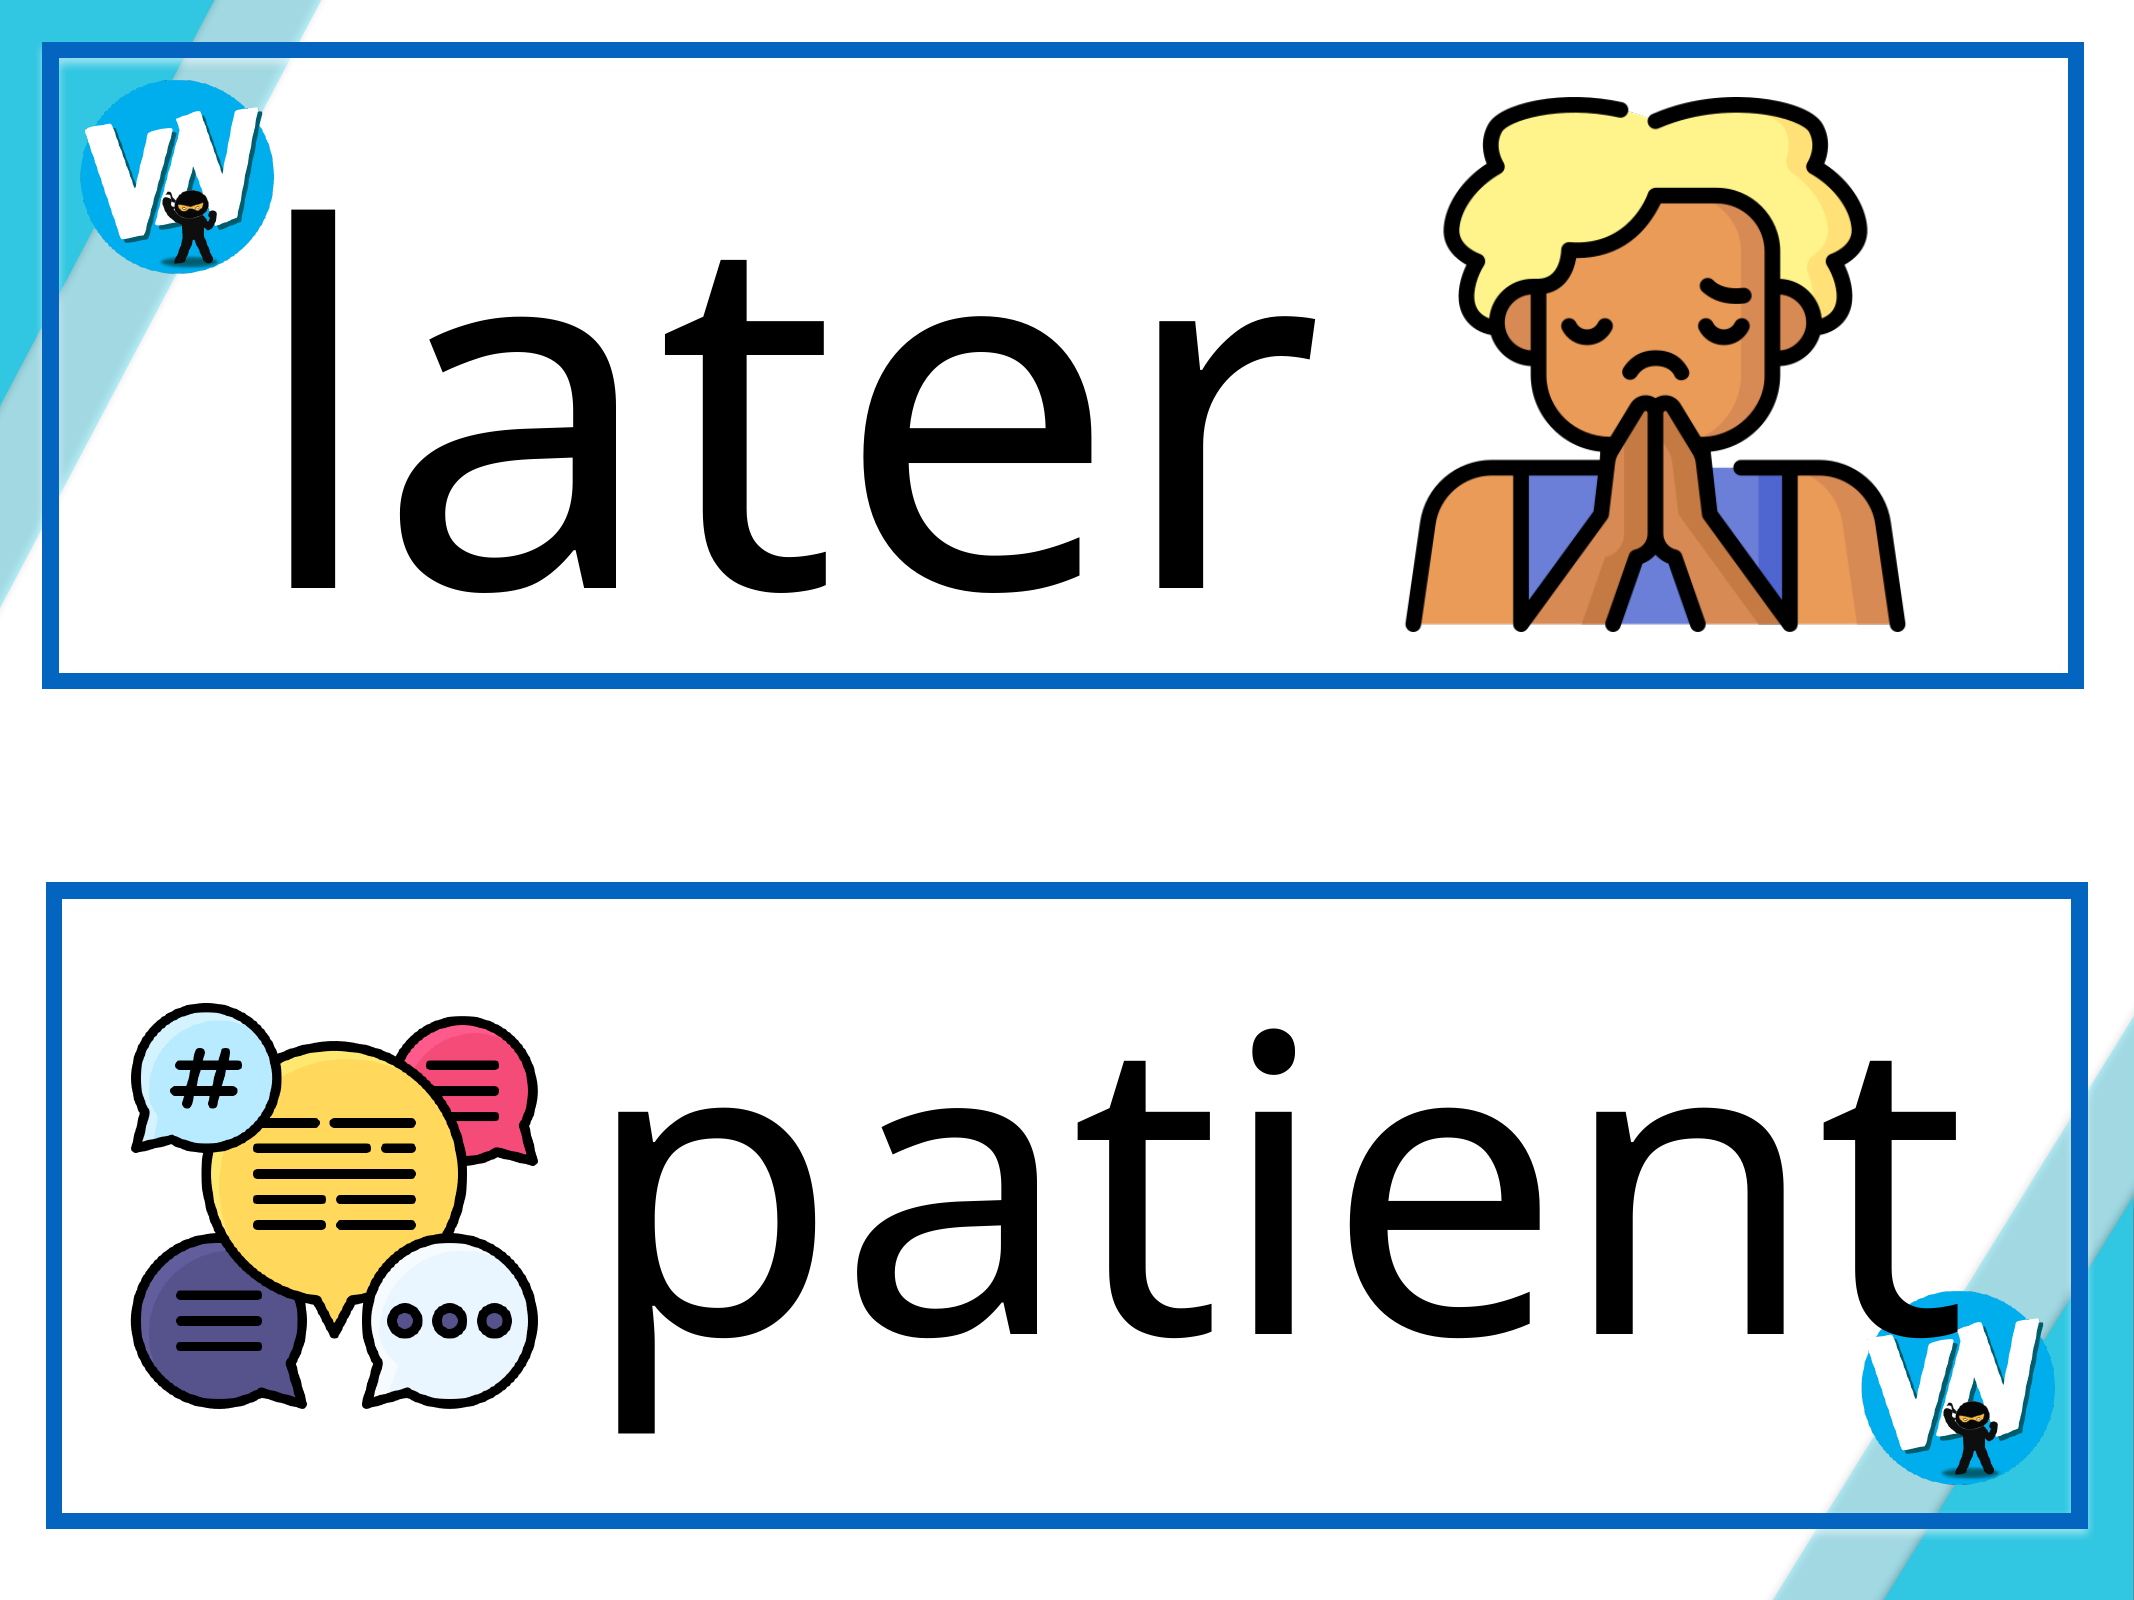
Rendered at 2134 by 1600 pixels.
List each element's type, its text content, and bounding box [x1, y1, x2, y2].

picture [1837, 1288, 2080, 1488]
text_box later [240, 82, 1332, 697]
text_box [86, 890, 1956, 1522]
picture [57, 77, 299, 278]
text_box patient [262, 911, 1956, 1426]
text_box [1963, 235, 2134, 1600]
picture [1388, 97, 1923, 632]
picture [129, 1001, 539, 1411]
text_box [86, 50, 2076, 681]
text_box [0, 0, 78, 1544]
